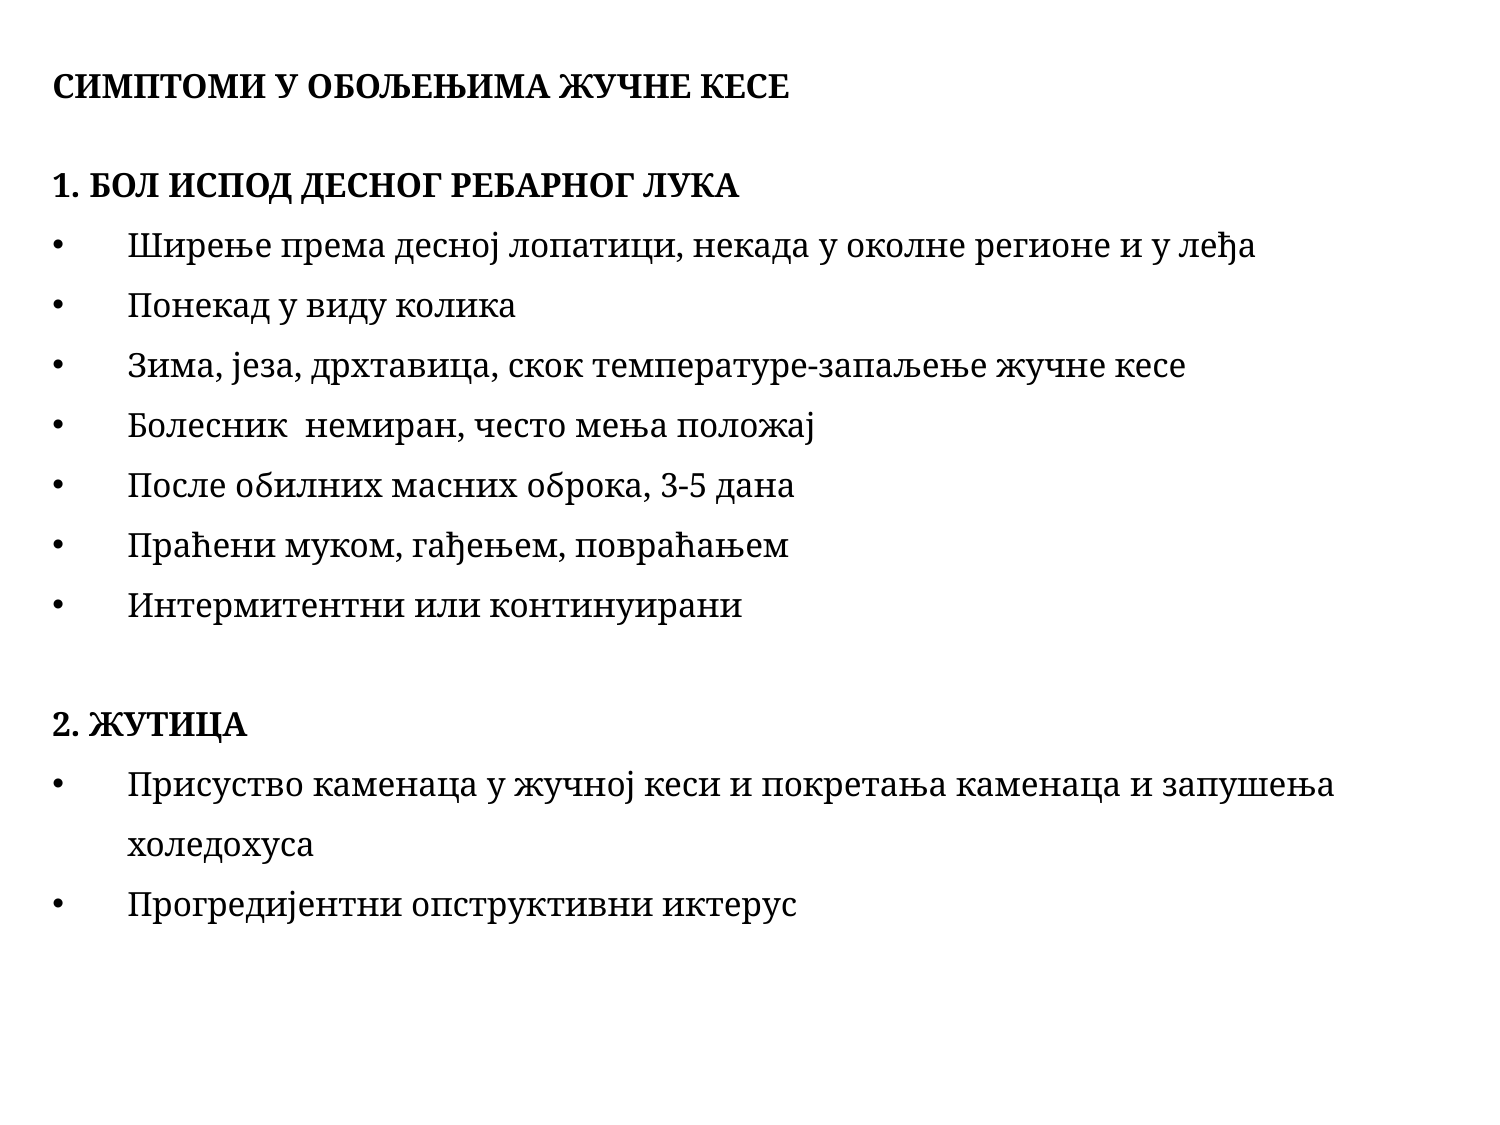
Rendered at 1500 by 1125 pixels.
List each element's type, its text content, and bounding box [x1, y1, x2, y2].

text_box СИМПТОМИ У ОБОЉЕЊИМА ЖУЧНЕ КЕСЕ 1. БОЛ ИСПОД ДЕСНОГ РЕБАРНОГ ЛУКА Ширење према десној лопатици, некада у околне регионе и у леђа Понекад у виду колика Зима, језа, дрхтавица, скок температуре-запаљење жучне кесе Болесник немиран, често мења положај После обилних масних оброка, 3-5 дана Праћени муком, гађењем, повраћањем Интермитентни или континуирани 2. ЖУТИЦА Присуство каменаца у жучној кеси и покретања каменаца и запушења холедохуса Прогредијентни опструктивни иктерус [37, 57, 1438, 991]
